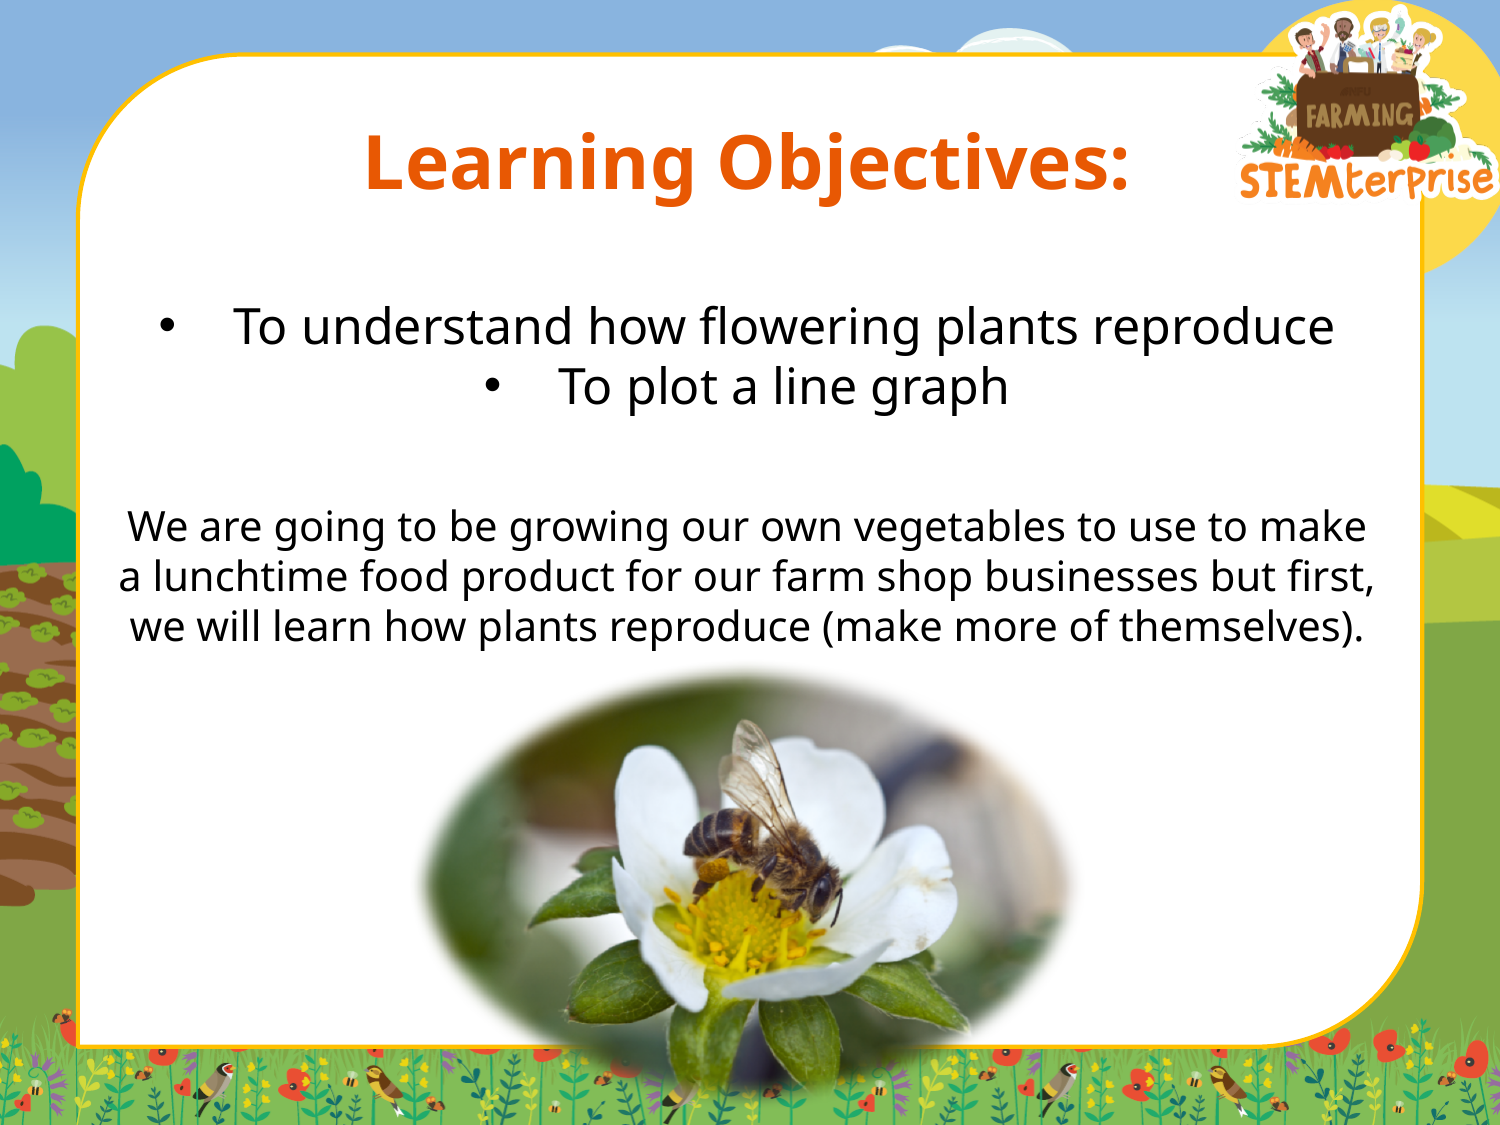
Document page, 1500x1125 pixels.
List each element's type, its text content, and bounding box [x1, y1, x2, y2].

text_box Learning Objectives: To understand how flowering plants reproduce To plot a line graph We are going to be growing our own vegetables to use to make a lunchtime food product for our farm shop businesses but first, we will learn how plants reproduce (make more of themselves). [97, 107, 1397, 657]
text_box [119, 52, 1228, 107]
text_box [1088, 214, 1425, 1049]
picture [0, 0, 1500, 1125]
text_box [75, 138, 406, 1049]
